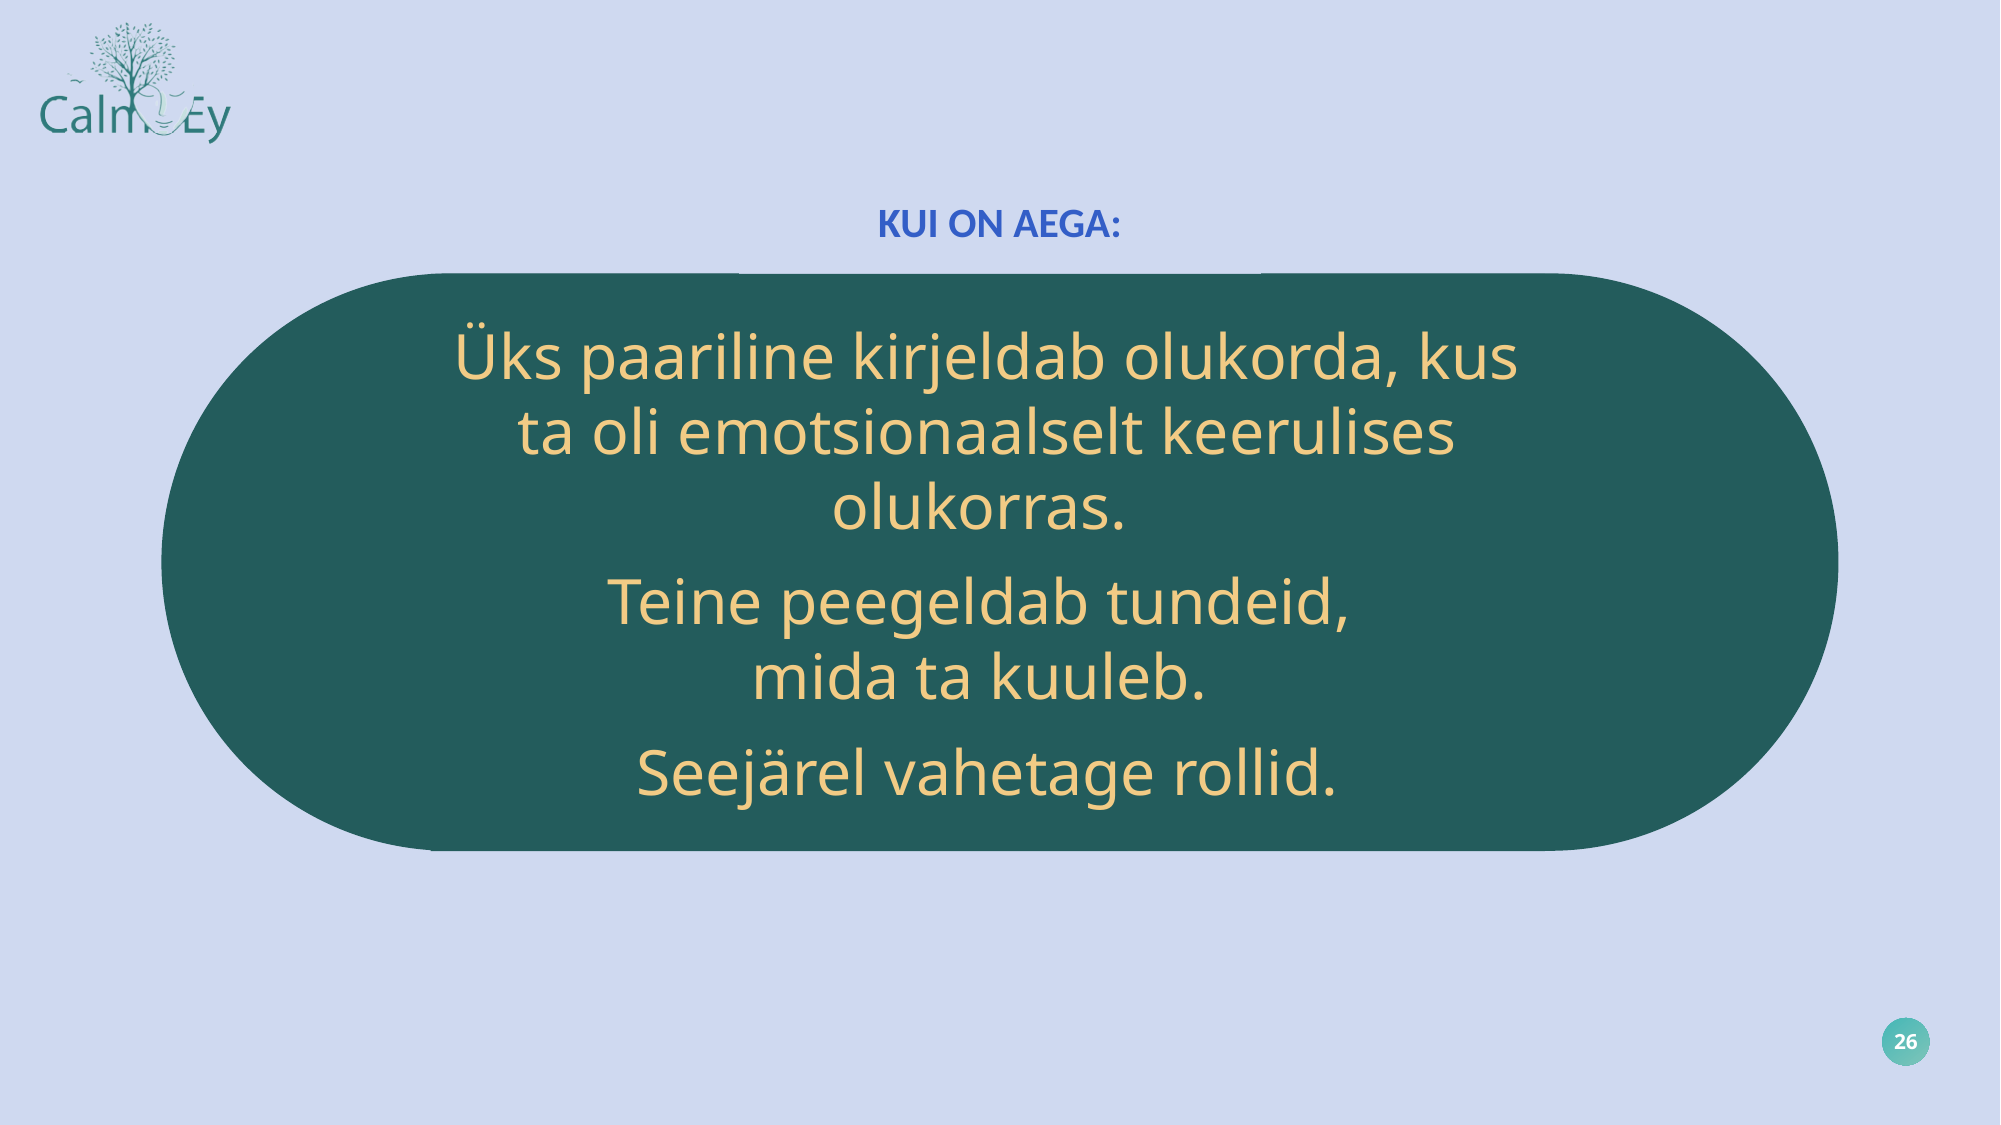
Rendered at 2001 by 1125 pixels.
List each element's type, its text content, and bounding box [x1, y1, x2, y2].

text_box Üks paariline kirjeldab olukorda, kus ta oli emotsionaalselt keerulises olukorras. Teine peegeldab tundeid, mida ta kuuleb. Seejärel vahetage rollid. [430, 273, 1545, 852]
text_box [161, 274, 430, 851]
text_box [1545, 273, 1839, 851]
text_box KUI ON AEGA: [594, 187, 1405, 262]
picture [19, 4, 256, 152]
